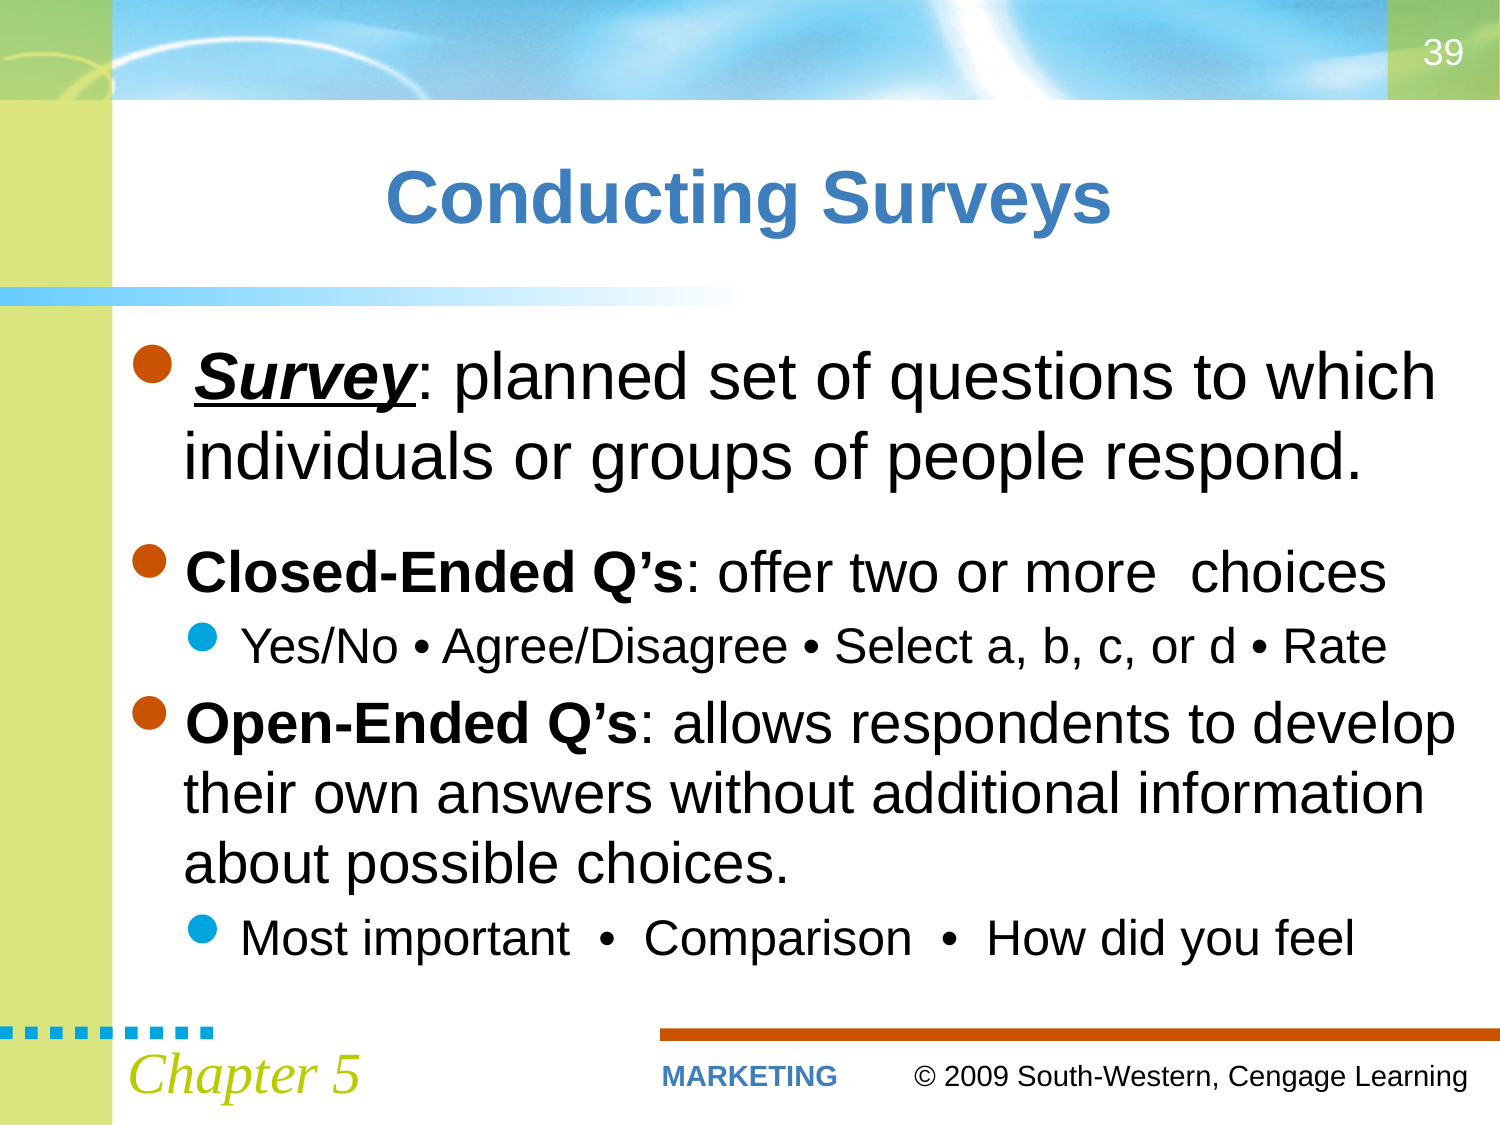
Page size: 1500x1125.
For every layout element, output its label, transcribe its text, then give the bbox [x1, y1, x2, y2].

footer Chapter 5 [112, 1012, 638, 1113]
title Conducting Surveys [112, 99, 1388, 288]
slide_number 39 [1387, 0, 1500, 101]
list Survey: planned set of questions to which individuals or groups of people respond. Closed-Ended Q’s: offer two or more choices Yes/No • Agree/Disagree • Select a, b, c, or d • Rate Open-Ended Q’s: allows respondents to develop their own answers without additional information about possible choices. Most important • Comparison • How did you feel [112, 324, 1476, 1001]
